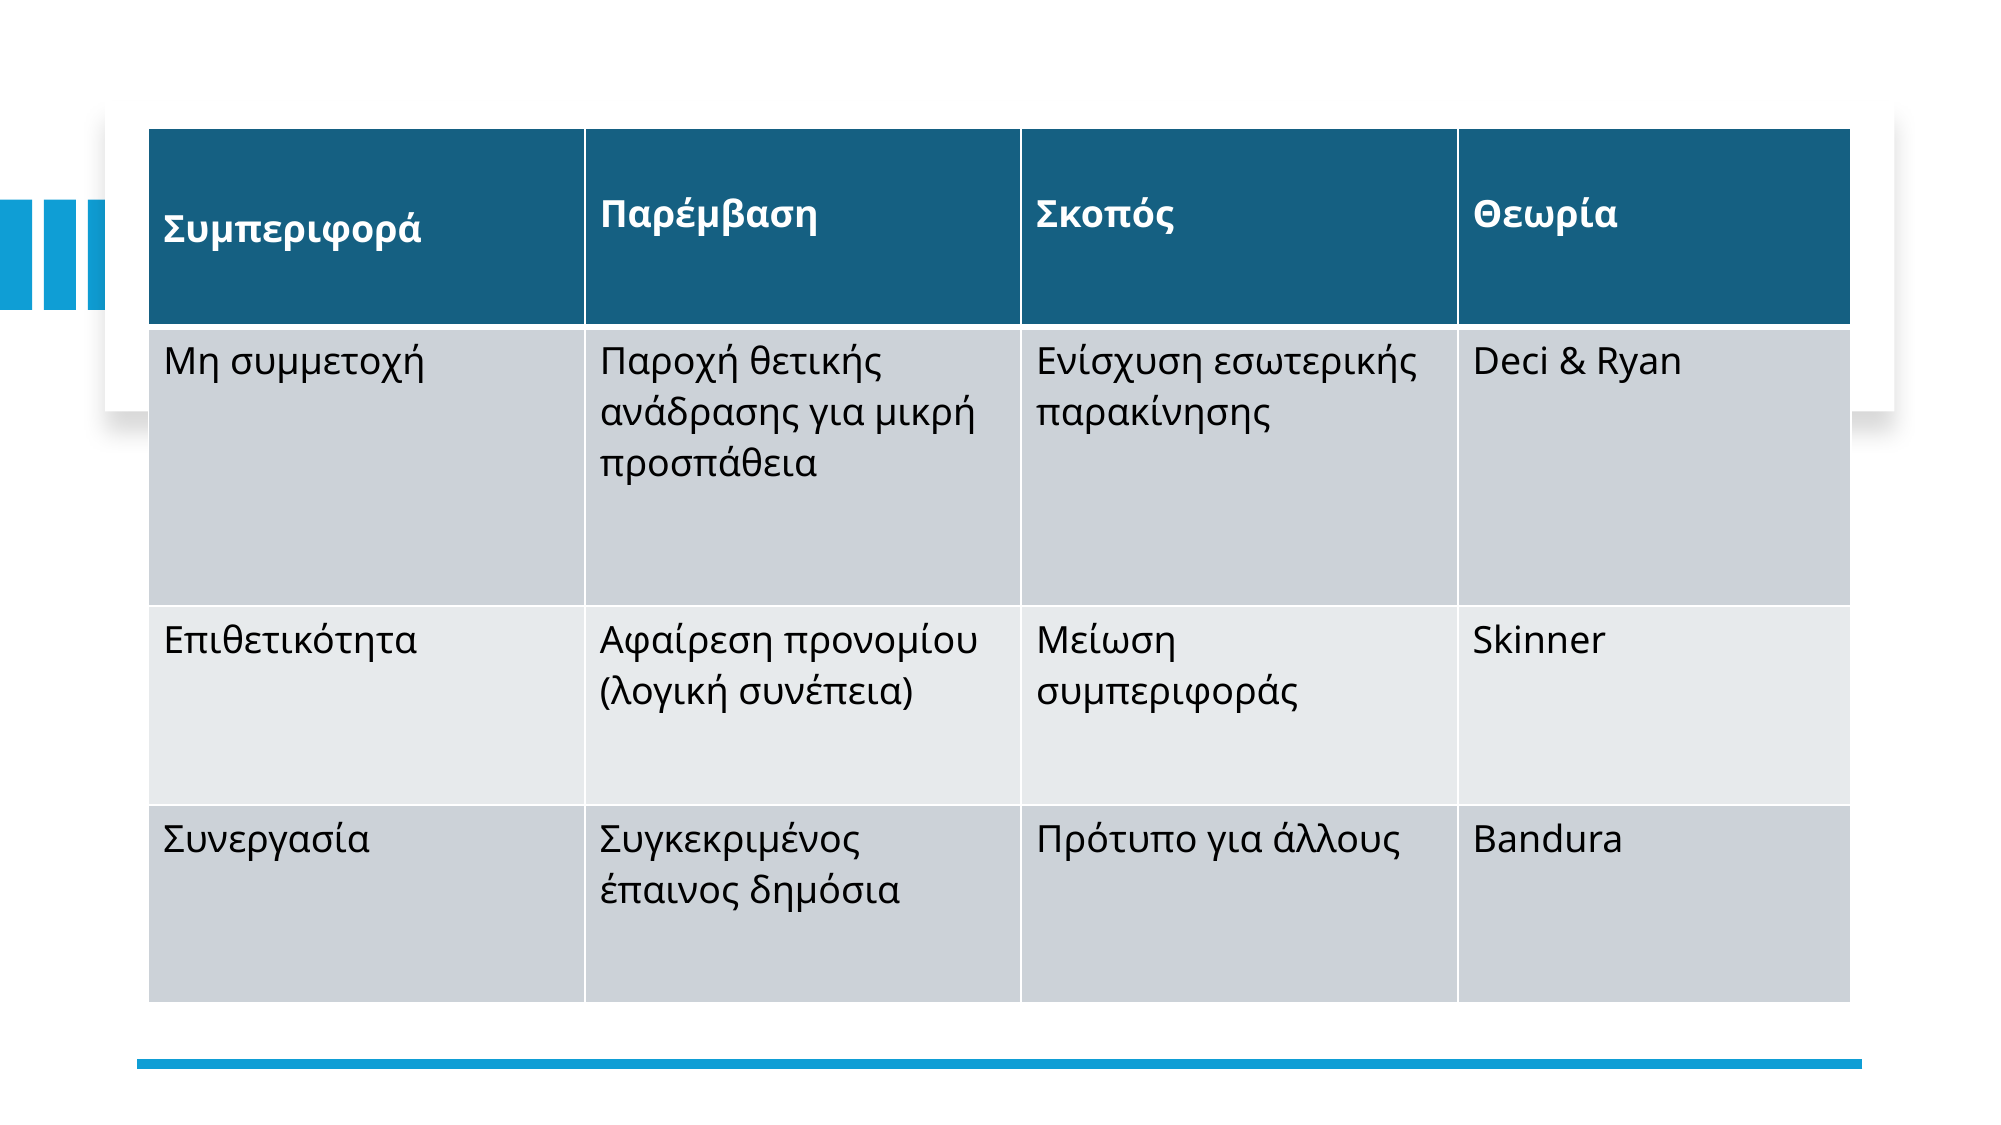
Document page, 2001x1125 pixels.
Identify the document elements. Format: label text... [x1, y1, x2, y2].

text_box [0, 0, 2000, 1125]
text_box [0, 199, 121, 311]
table_cell Μείωση συμπεριφοράς [1022, 607, 1457, 804]
table_cell Συνεργασία [149, 806, 584, 1002]
table_cell Skinner [1459, 607, 1850, 804]
table_header Παρέμβαση [586, 129, 1020, 324]
table_cell Επιθετικότητα [149, 607, 584, 804]
text_box [103, 99, 1896, 413]
table_cell Deci & Ryan [1459, 330, 1850, 605]
table_cell Ενίσχυση εσωτερικής παρακίνησης [1022, 330, 1457, 605]
table_header Συμπεριφορά [149, 129, 584, 324]
table_cell Πρότυπο για άλλους [1022, 806, 1457, 1002]
table_cell Συγκεκριμένος έπαινος δημόσια [586, 806, 1020, 1002]
table_cell Παροχή θετικής ανάδρασης για μικρή προσπάθεια [586, 330, 1020, 605]
table_header Θεωρία [1459, 129, 1850, 324]
table_cell Αφαίρεση προνομίου (λογική συνέπεια) [586, 607, 1020, 804]
table_cell Μη συμμετοχή [149, 330, 584, 605]
table_header Σκοπός [1022, 129, 1457, 324]
table_cell Bandura [1459, 806, 1850, 1002]
